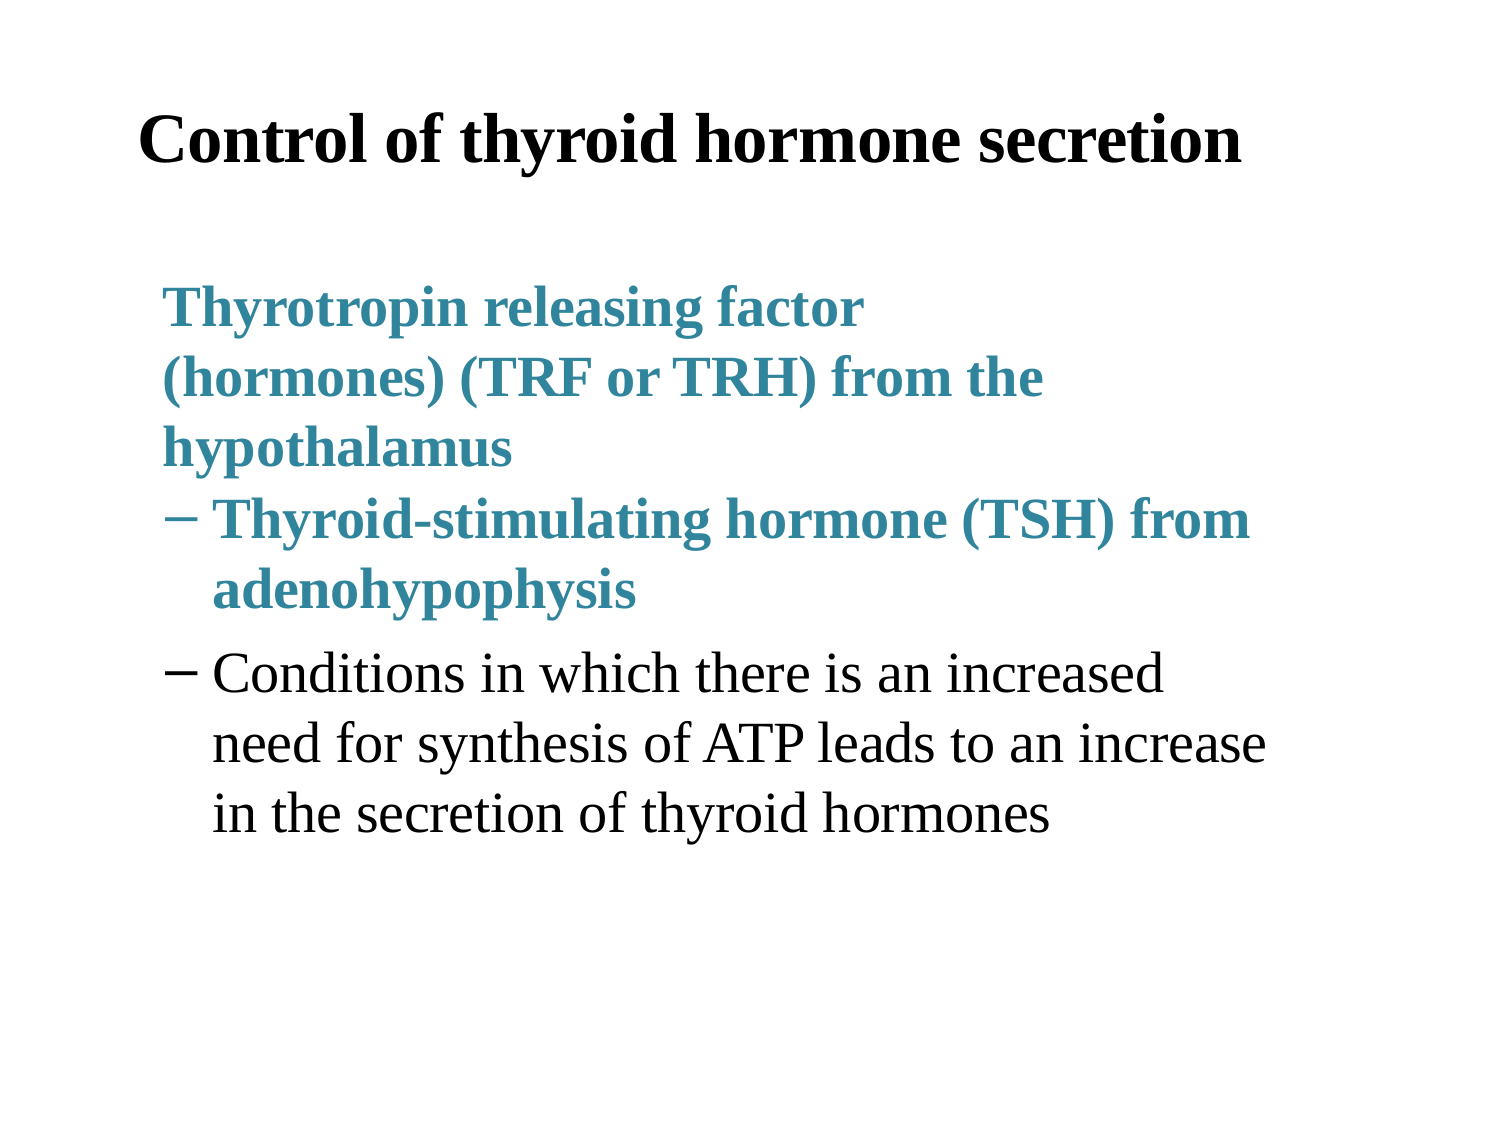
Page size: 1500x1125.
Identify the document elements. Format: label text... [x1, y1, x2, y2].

title Control of thyroid hormone secretion [137, 90, 1459, 281]
text_box Thyrotropin releasing factor (hormones) (TRF or TRH) from the hypothalamus Thyroid-stimulating hormone (TSH) from adenohypophysis Conditions in which there is an increased need for synthesis of ATP leads to an increase in the secretion of thyroid hormones [162, 265, 1282, 844]
